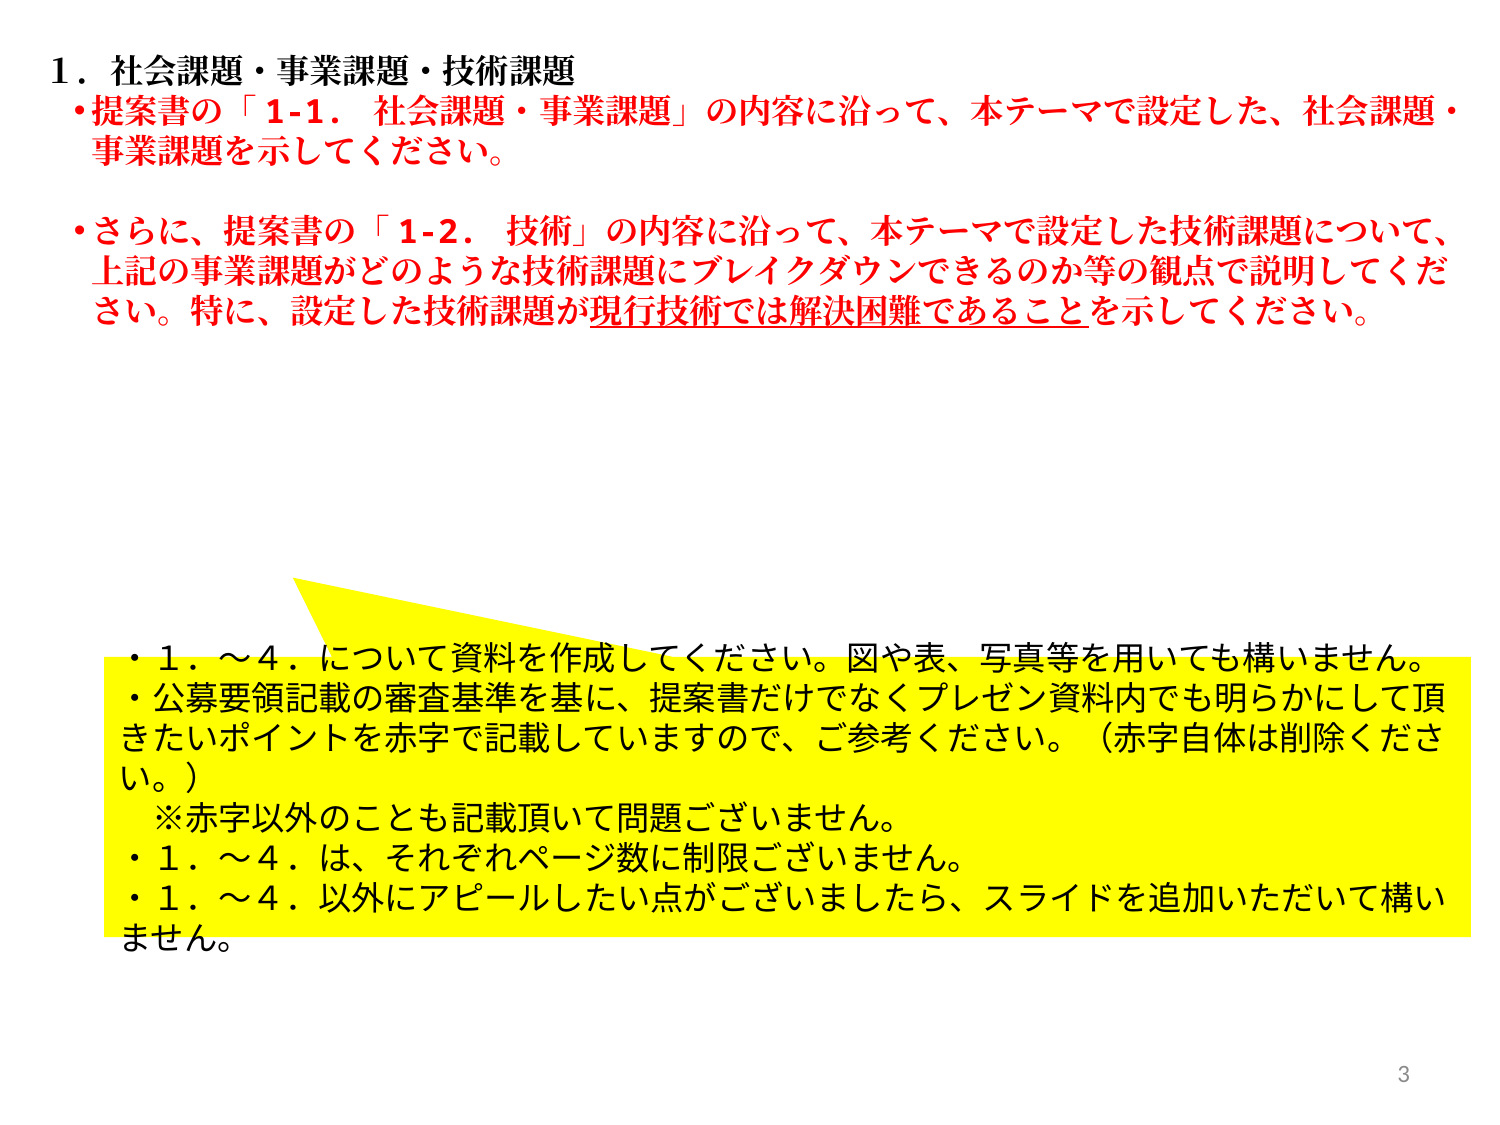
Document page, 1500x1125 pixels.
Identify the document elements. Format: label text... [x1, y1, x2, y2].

text_box ・１．～４．について資料を作成してください。図や表、写真等を用いても構いません。 ・公募要領記載の審査基準を基に、提案書だけでなくプレゼン資料内でも明らかにして頂きたいポイントを赤字で記載していますので、ご参考ください。（赤字自体は削除ください。） ※赤字以外のことも記載頂いて問題ございません。 ・１．～４．は、それぞれページ数に制限ございません。 ・１．～４．以外にアピールしたい点がございましたら、スライドを追加いただいて構いません。 [102, 575, 1473, 940]
text_box １．社会課題・事業課題・技術課題 提案書の「1-1. 社会課題・事業課題」の内容に沿って、本テーマで設定した、社会課題・事業課題を示してください。 さらに、提案書の「1-2. 技術」の内容に沿って、本テーマで設定した技術課題について、上記の事業課題がどのような技術課題にブレイクダウンできるのか等の観点で説明してください。特に、設定した技術課題が現行技術では解決困難であることを示してください。 [29, 42, 1495, 785]
slide_number 3 [1074, 1042, 1425, 1103]
